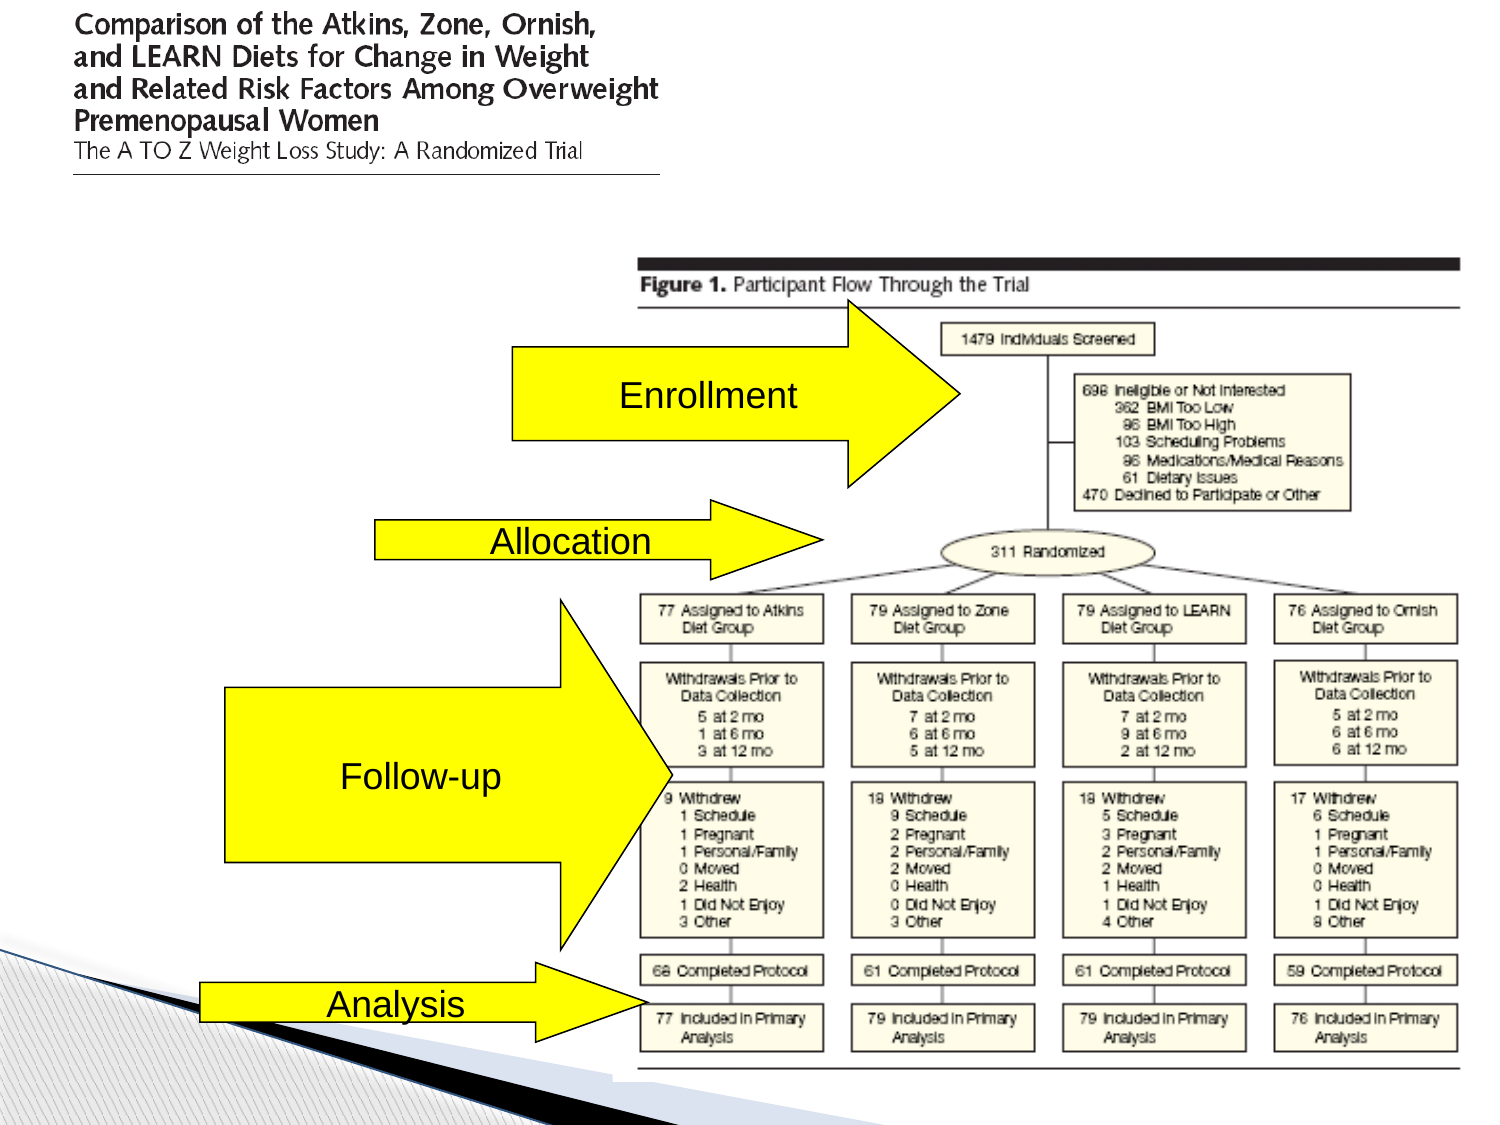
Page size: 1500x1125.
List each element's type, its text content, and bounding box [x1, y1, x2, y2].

text_box Allocation [374, 519, 606, 560]
text_box Analysis [199, 962, 606, 1043]
picture [612, 249, 1476, 1082]
text_box Enrollment [512, 346, 606, 441]
picture [62, 0, 701, 176]
text_box Follow-up [224, 600, 606, 951]
